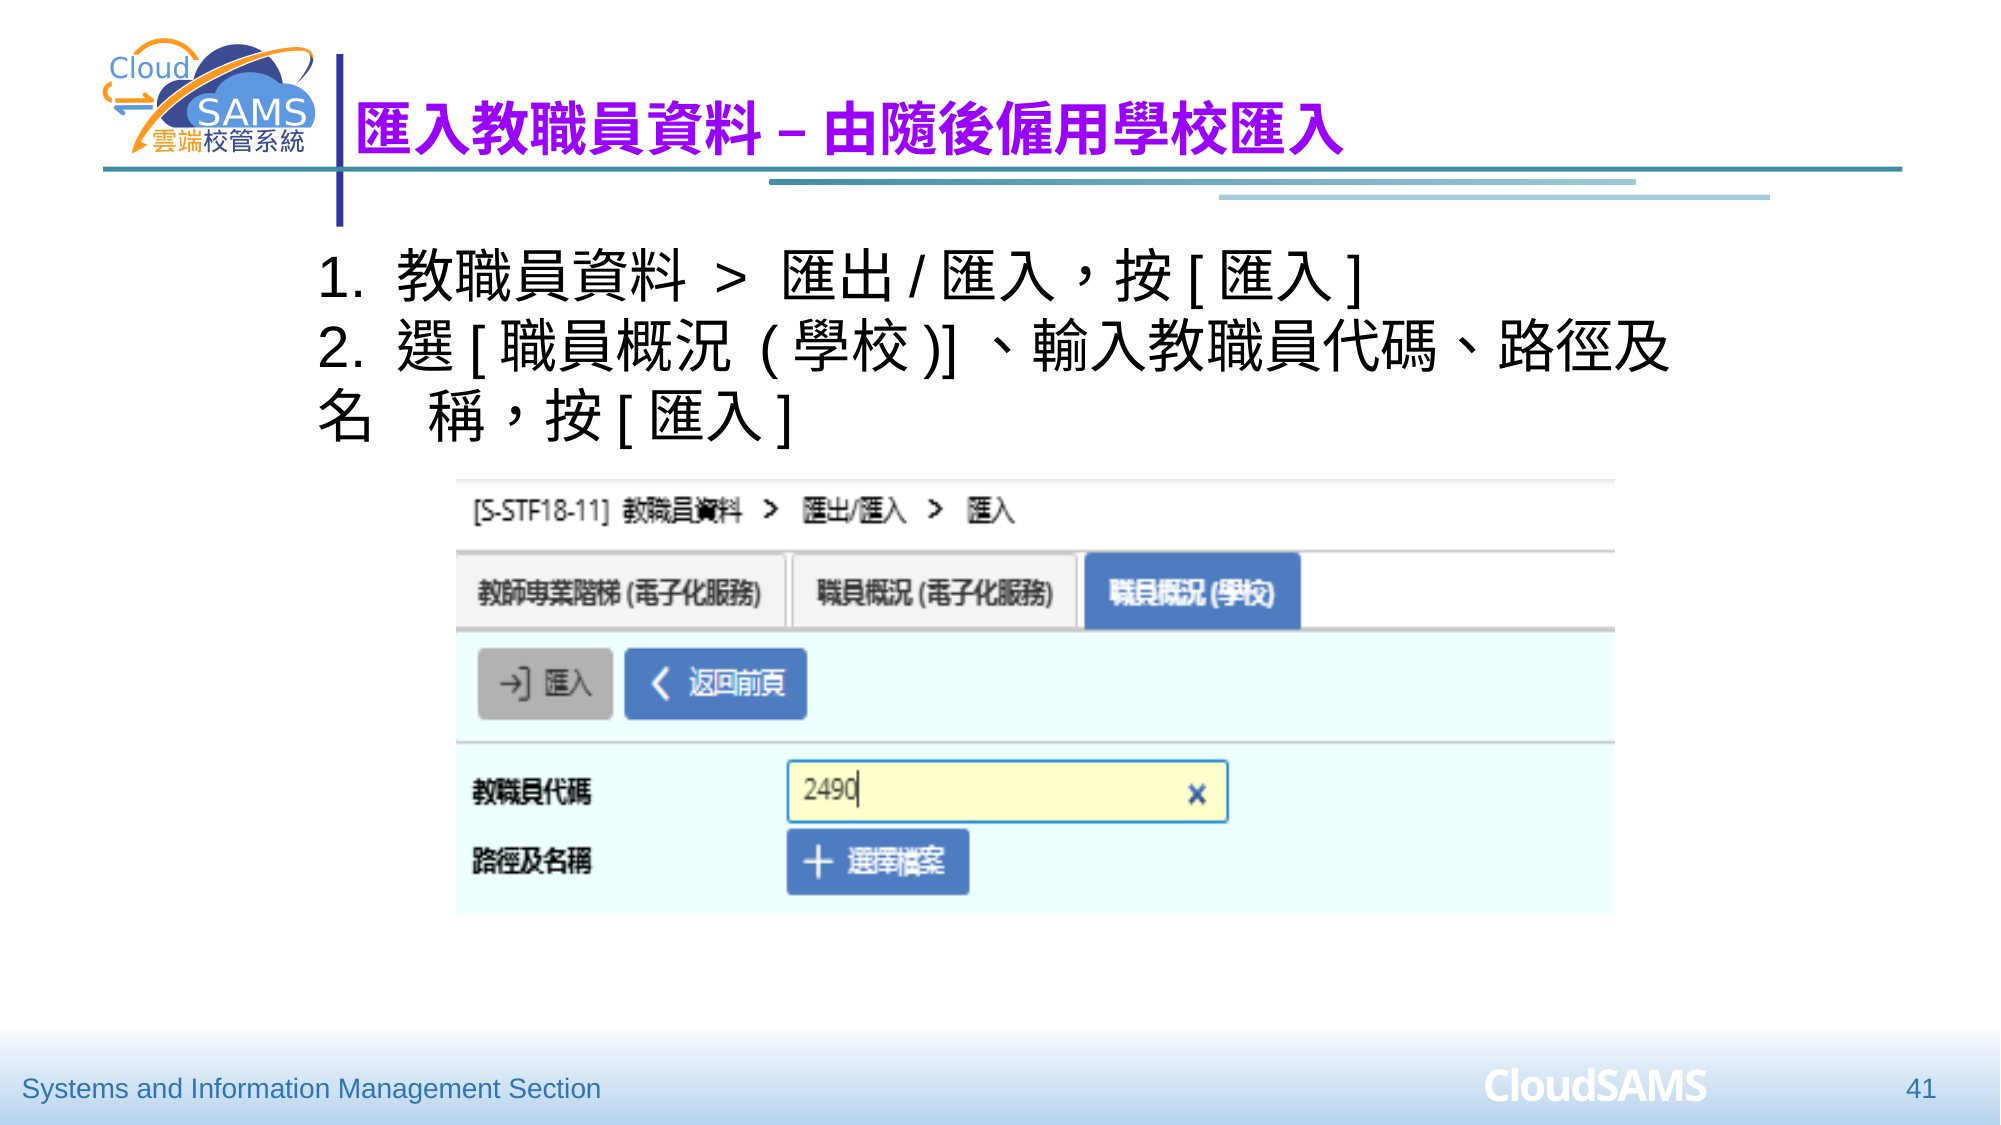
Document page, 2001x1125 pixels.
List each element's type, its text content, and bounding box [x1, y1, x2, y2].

text_box 1. 教職員資料 > 匯出/匯入，按[匯入] 2. 選[職員概況 (學校)]、輸入教職員代碼、路徑及名 稱，按[匯入] [303, 231, 1733, 457]
picture [456, 479, 1615, 941]
picture [87, 7, 349, 175]
title 匯入教職員資料 – 由隨後僱用學校匯入 [340, 44, 1907, 170]
slide_number 41 [1755, 1063, 1952, 1125]
